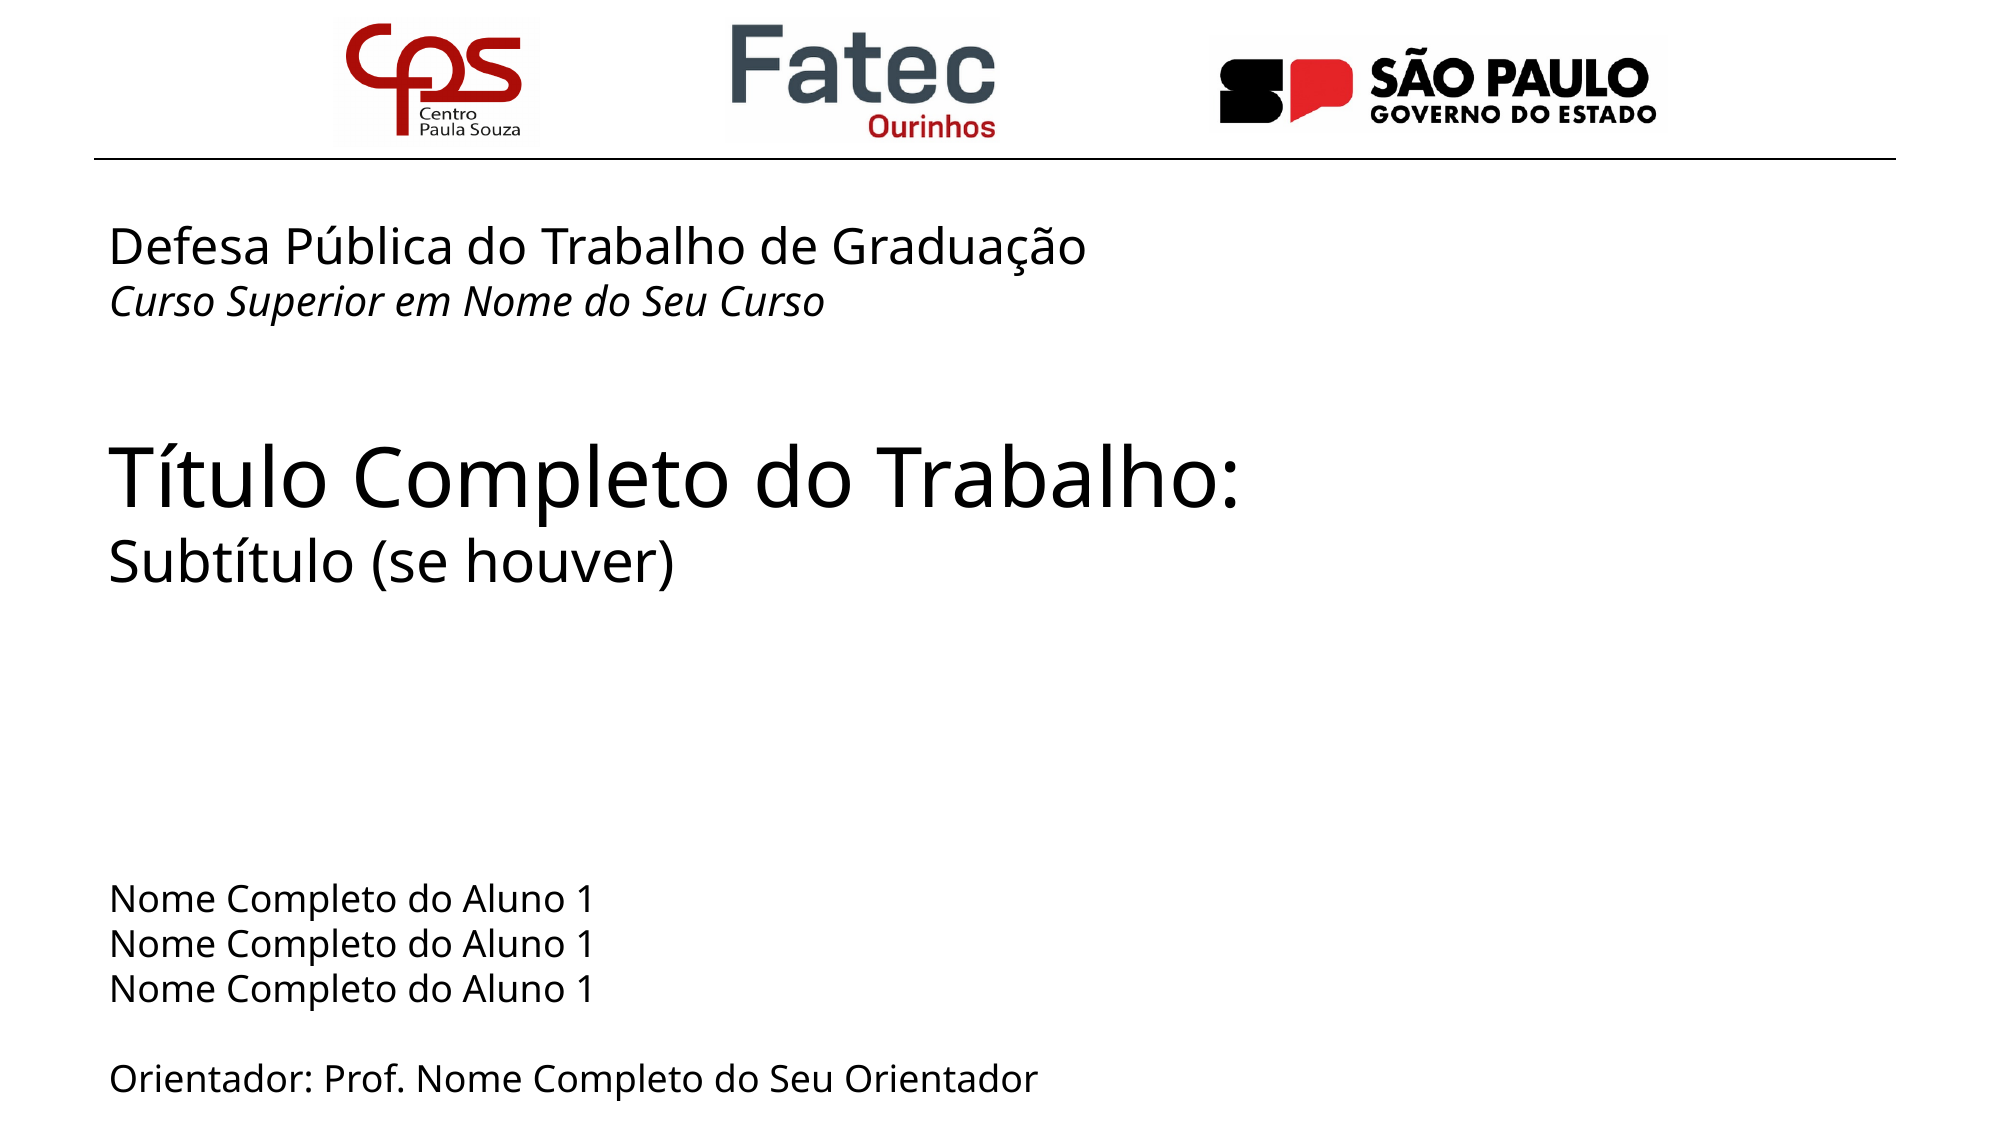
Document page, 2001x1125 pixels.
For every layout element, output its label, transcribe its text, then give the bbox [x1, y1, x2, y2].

text_box Defesa Pública do Trabalho de Graduação Curso Superior em Nome do Seu Curso Título Completo do Trabalho: Subtítulo (se houver) Nome Completo do Aluno 1 Nome Completo do Aluno 1 Nome Completo do Aluno 1 Orientador: Prof. Nome Completo do Seu Orientador [94, 207, 1896, 1107]
picture [332, 17, 540, 148]
picture [1208, 35, 1668, 133]
picture [724, 17, 1001, 143]
